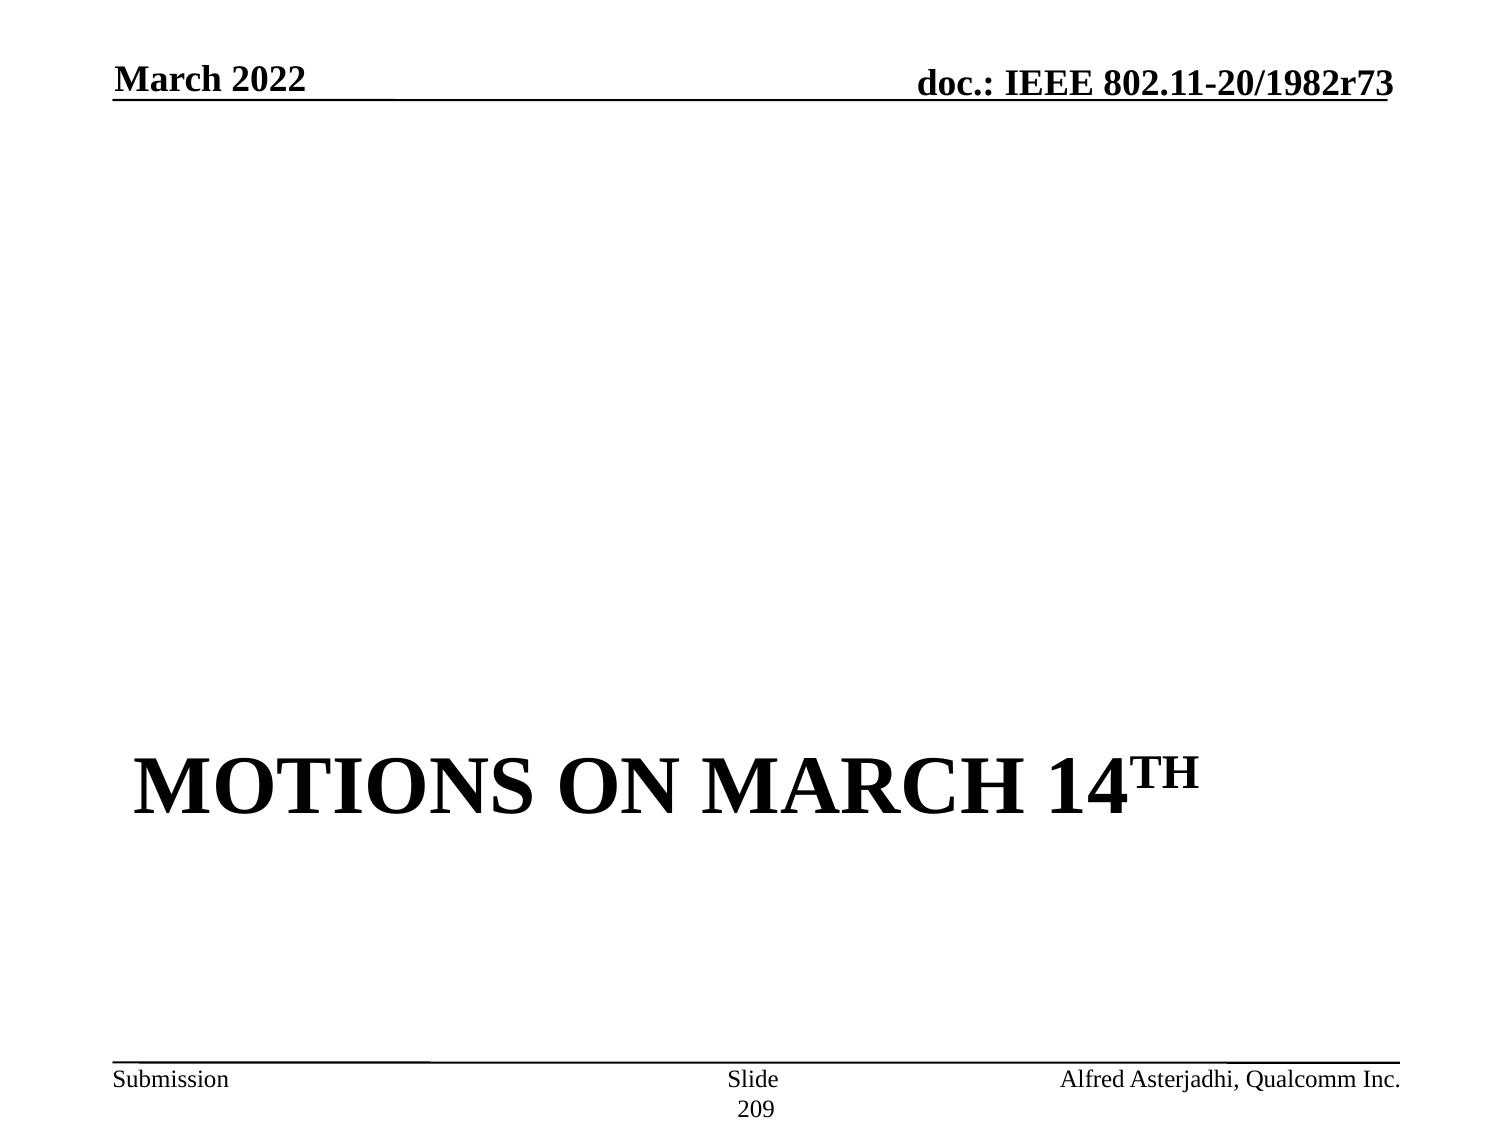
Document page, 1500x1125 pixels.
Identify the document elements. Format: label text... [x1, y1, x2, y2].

footer Alfred Asterjadhi, Qualcomm Inc. [878, 1061, 1402, 1093]
slide_number Slide 209 [712, 1061, 800, 1123]
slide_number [114, 54, 423, 100]
title Motions on March 14th [118, 722, 1394, 947]
